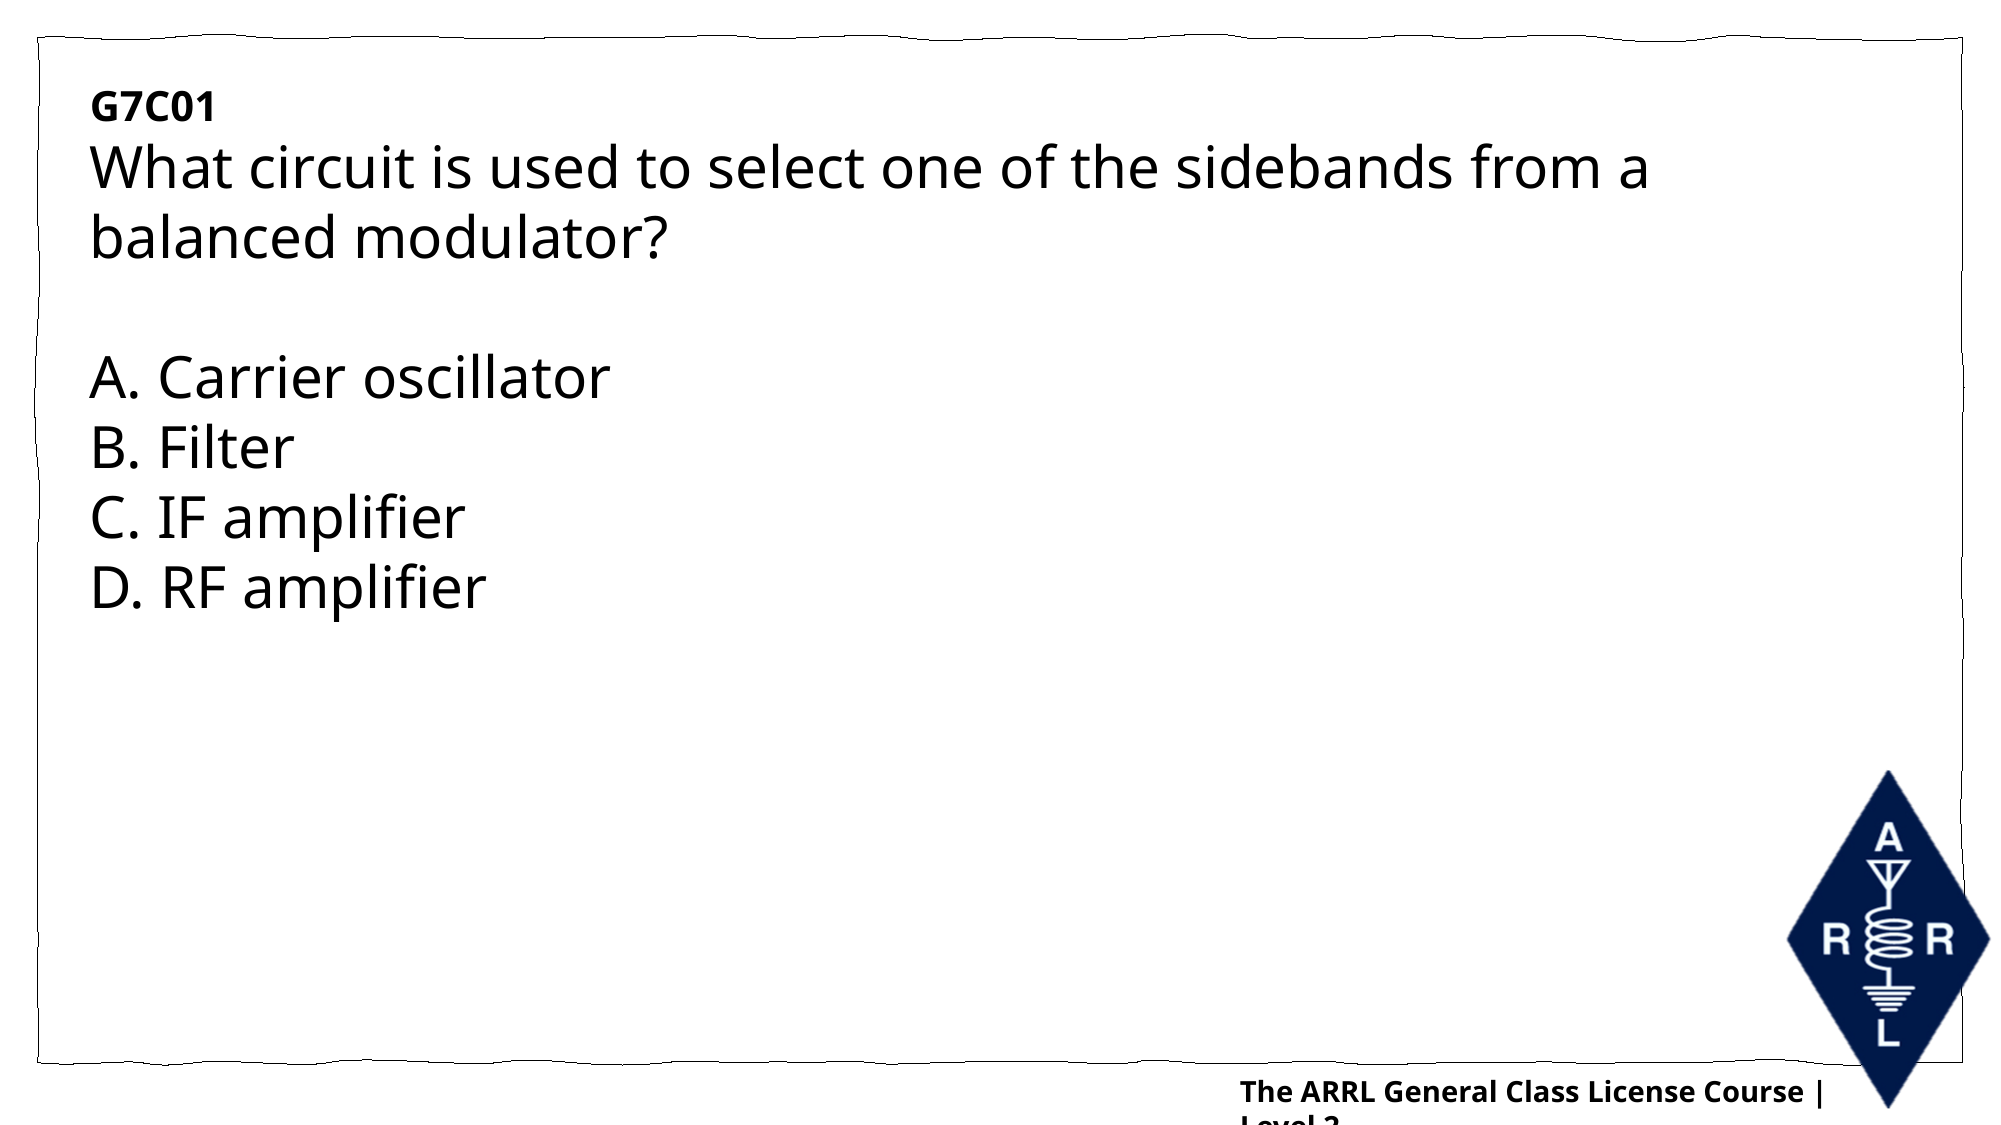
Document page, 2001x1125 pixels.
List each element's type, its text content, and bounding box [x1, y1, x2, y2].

text_box G7C01 What circuit is used to select one of the sidebands from a balanced modulator? A. Carrier oscillator B. Filter C. IF amplifier D. RF amplifier [75, 72, 1850, 628]
picture [1773, 752, 1999, 1125]
